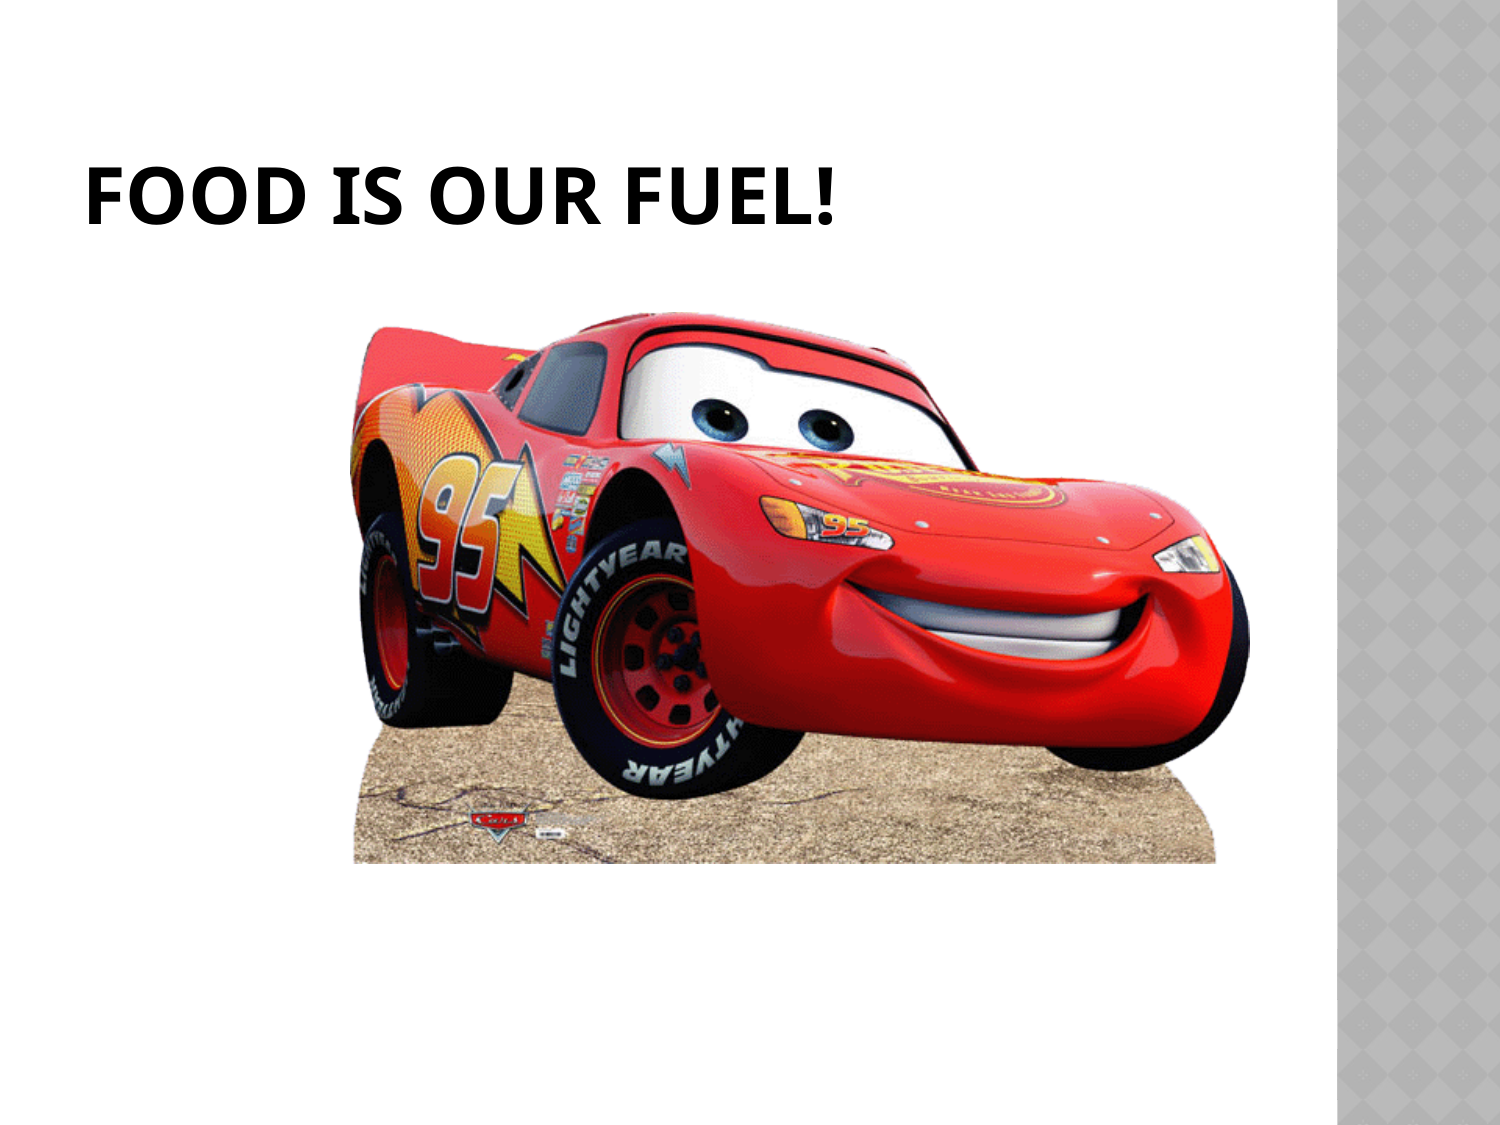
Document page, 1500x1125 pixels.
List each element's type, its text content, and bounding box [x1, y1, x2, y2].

picture [349, 312, 1251, 865]
title FOOD IS OUR FUEL! [75, 52, 1263, 240]
